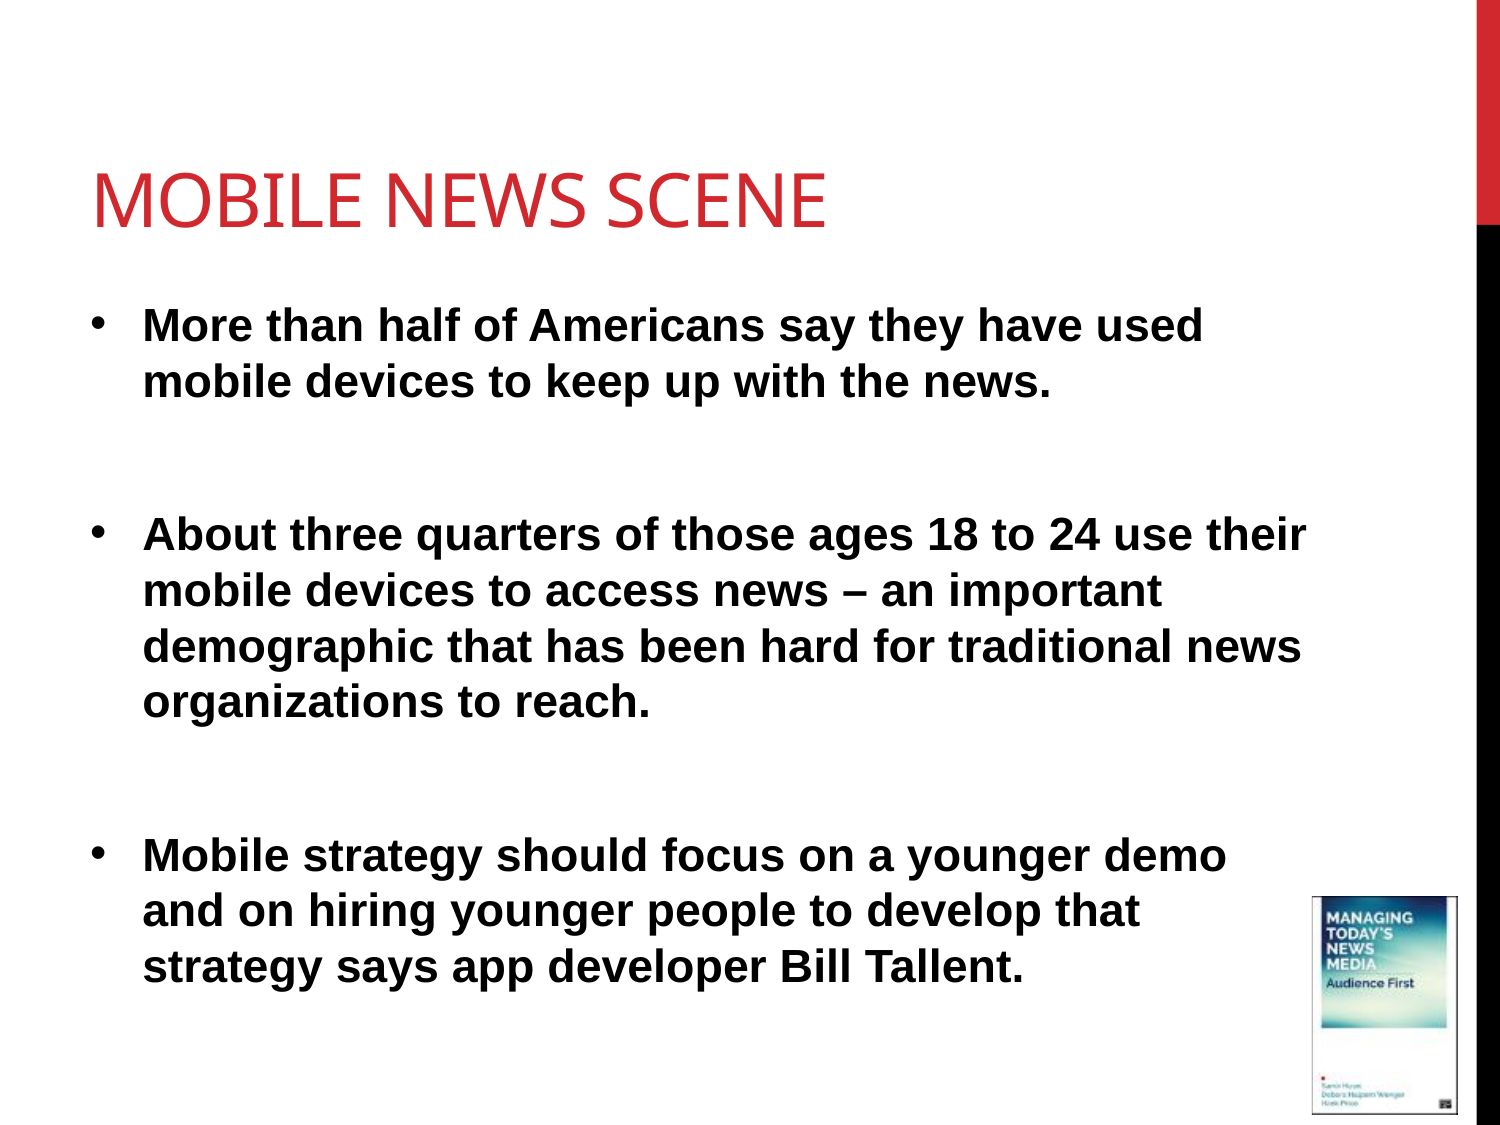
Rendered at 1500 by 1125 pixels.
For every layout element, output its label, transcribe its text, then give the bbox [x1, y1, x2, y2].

list More than half of Americans say they have used mobile devices to keep up with the news. About three quarters of those ages 18 to 24 use their mobile devices to access news – an important demographic that has been hard for traditional news organizations to reach. Mobile strategy should focus on a younger demo and on hiring younger people to develop that strategy says app developer Bill Tallent. [75, 287, 1325, 1005]
picture [1311, 896, 1458, 1115]
title mobile News Scene [75, 25, 1025, 250]
